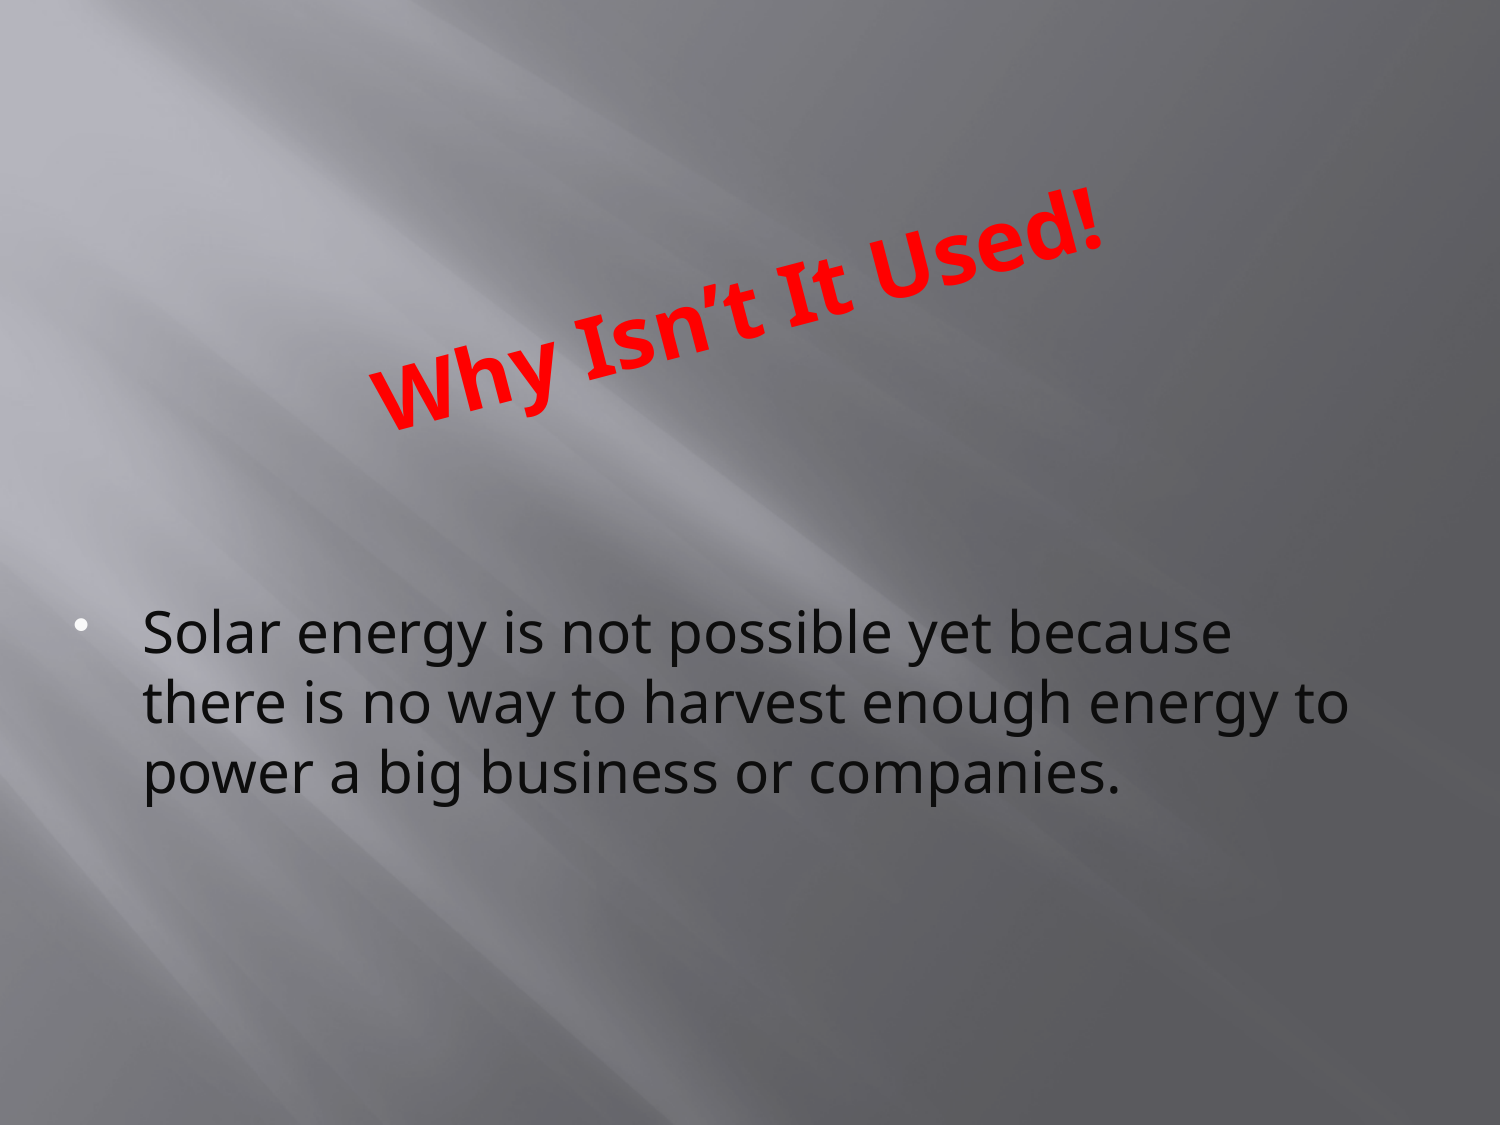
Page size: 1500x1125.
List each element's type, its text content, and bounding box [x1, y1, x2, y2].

title Why Isn’t It Used! [60, 43, 1415, 569]
list Solar energy is not possible yet because there is no way to harvest enough energy to power a big business or companies. [37, 587, 1388, 963]
